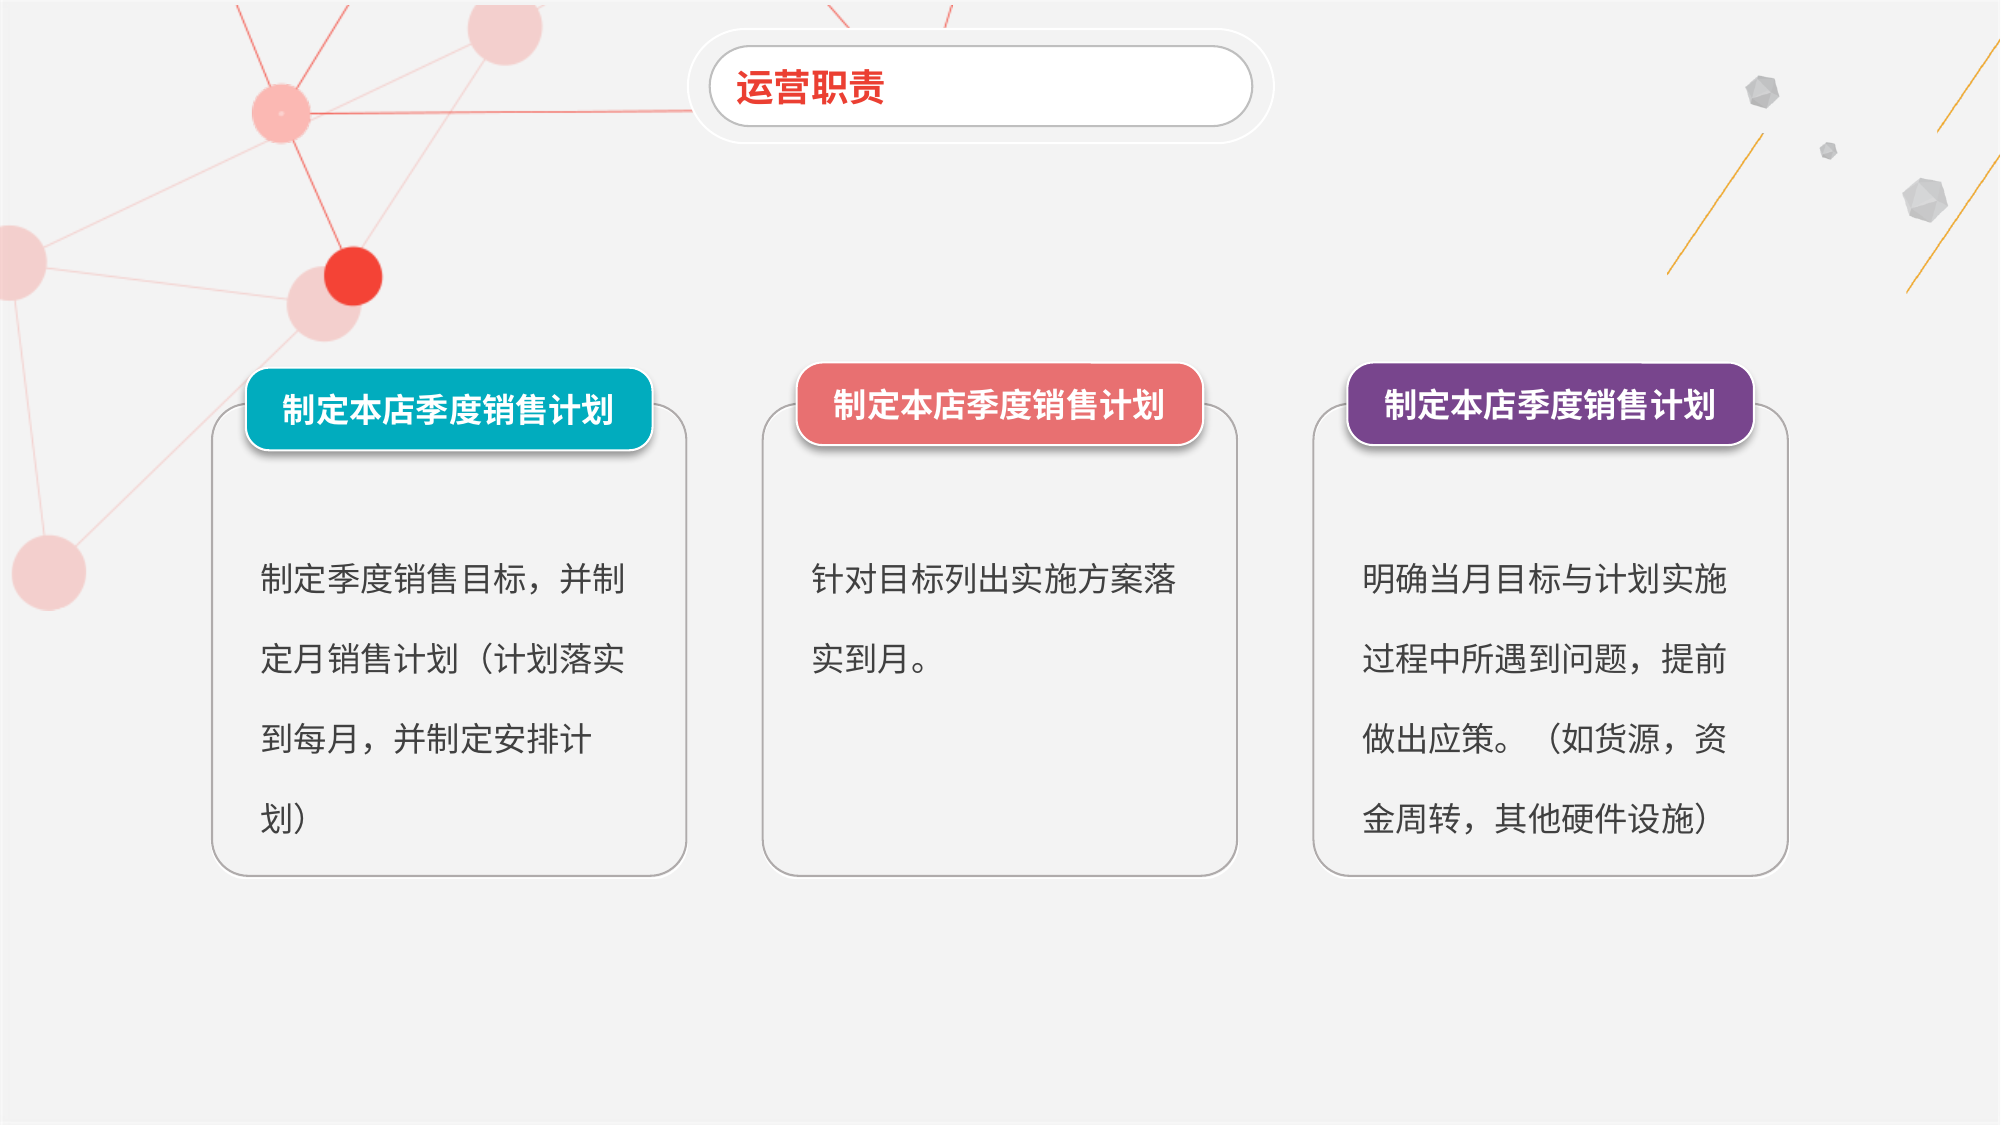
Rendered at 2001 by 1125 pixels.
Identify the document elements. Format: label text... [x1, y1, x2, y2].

text_box [761, 403, 1239, 877]
text_box 明确当月目标与计划实施过程中所遇到问题，提前做出应策。（如货源，资金周转，其他硬件设施） [1347, 511, 1754, 846]
picture [0, 0, 2001, 1125]
text_box 制定本店季度销售计划 [953, 361, 1205, 447]
text_box [210, 611, 688, 877]
text_box 针对目标列出实施方案落实到月。 [796, 511, 1204, 686]
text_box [687, 29, 1275, 144]
text_box 制定季度销售目标，并制定月销售计划（计划落实到每月，并制定安排计划） [245, 611, 653, 846]
text_box 制定本店季度销售计划 [1346, 361, 1756, 447]
text_box [1312, 403, 1789, 877]
